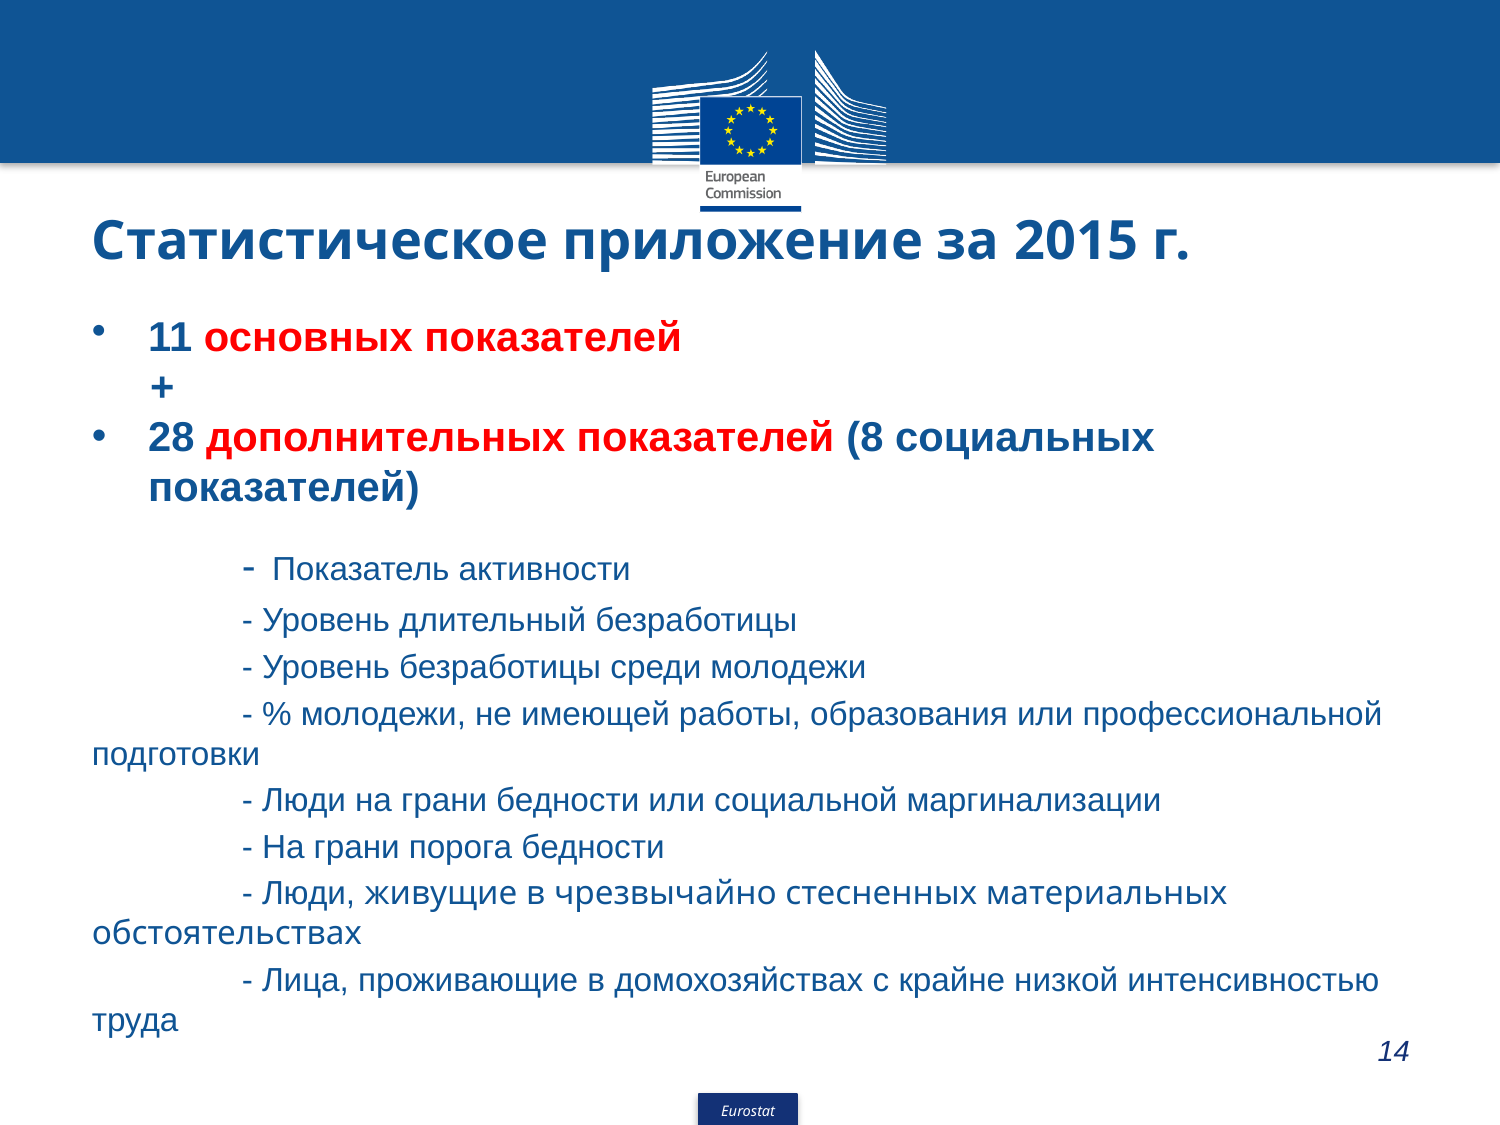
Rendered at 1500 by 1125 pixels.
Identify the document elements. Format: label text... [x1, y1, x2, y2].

slide_number 14 [1074, 1024, 1426, 1103]
list 11 основных показателей + 28 дополнительных показателей (8 социальных показателей) - Показатель активности - Уровень длительный безработицы - Уровень безработицы среди молодежи - % молодежи, не имеющей работы, образования или профессиональной подготовки - Люди на грани бедности или социальной маргинализации - На грани порога бедности - Люди, живущие в чрезвычайно стесненных материальных обстоятельствах - Лица, проживающие в домохозяйствах с крайне низкой интенсивностью труда [76, 302, 1427, 1035]
title Статистическое приложение за 2015 г. [76, 160, 1427, 302]
